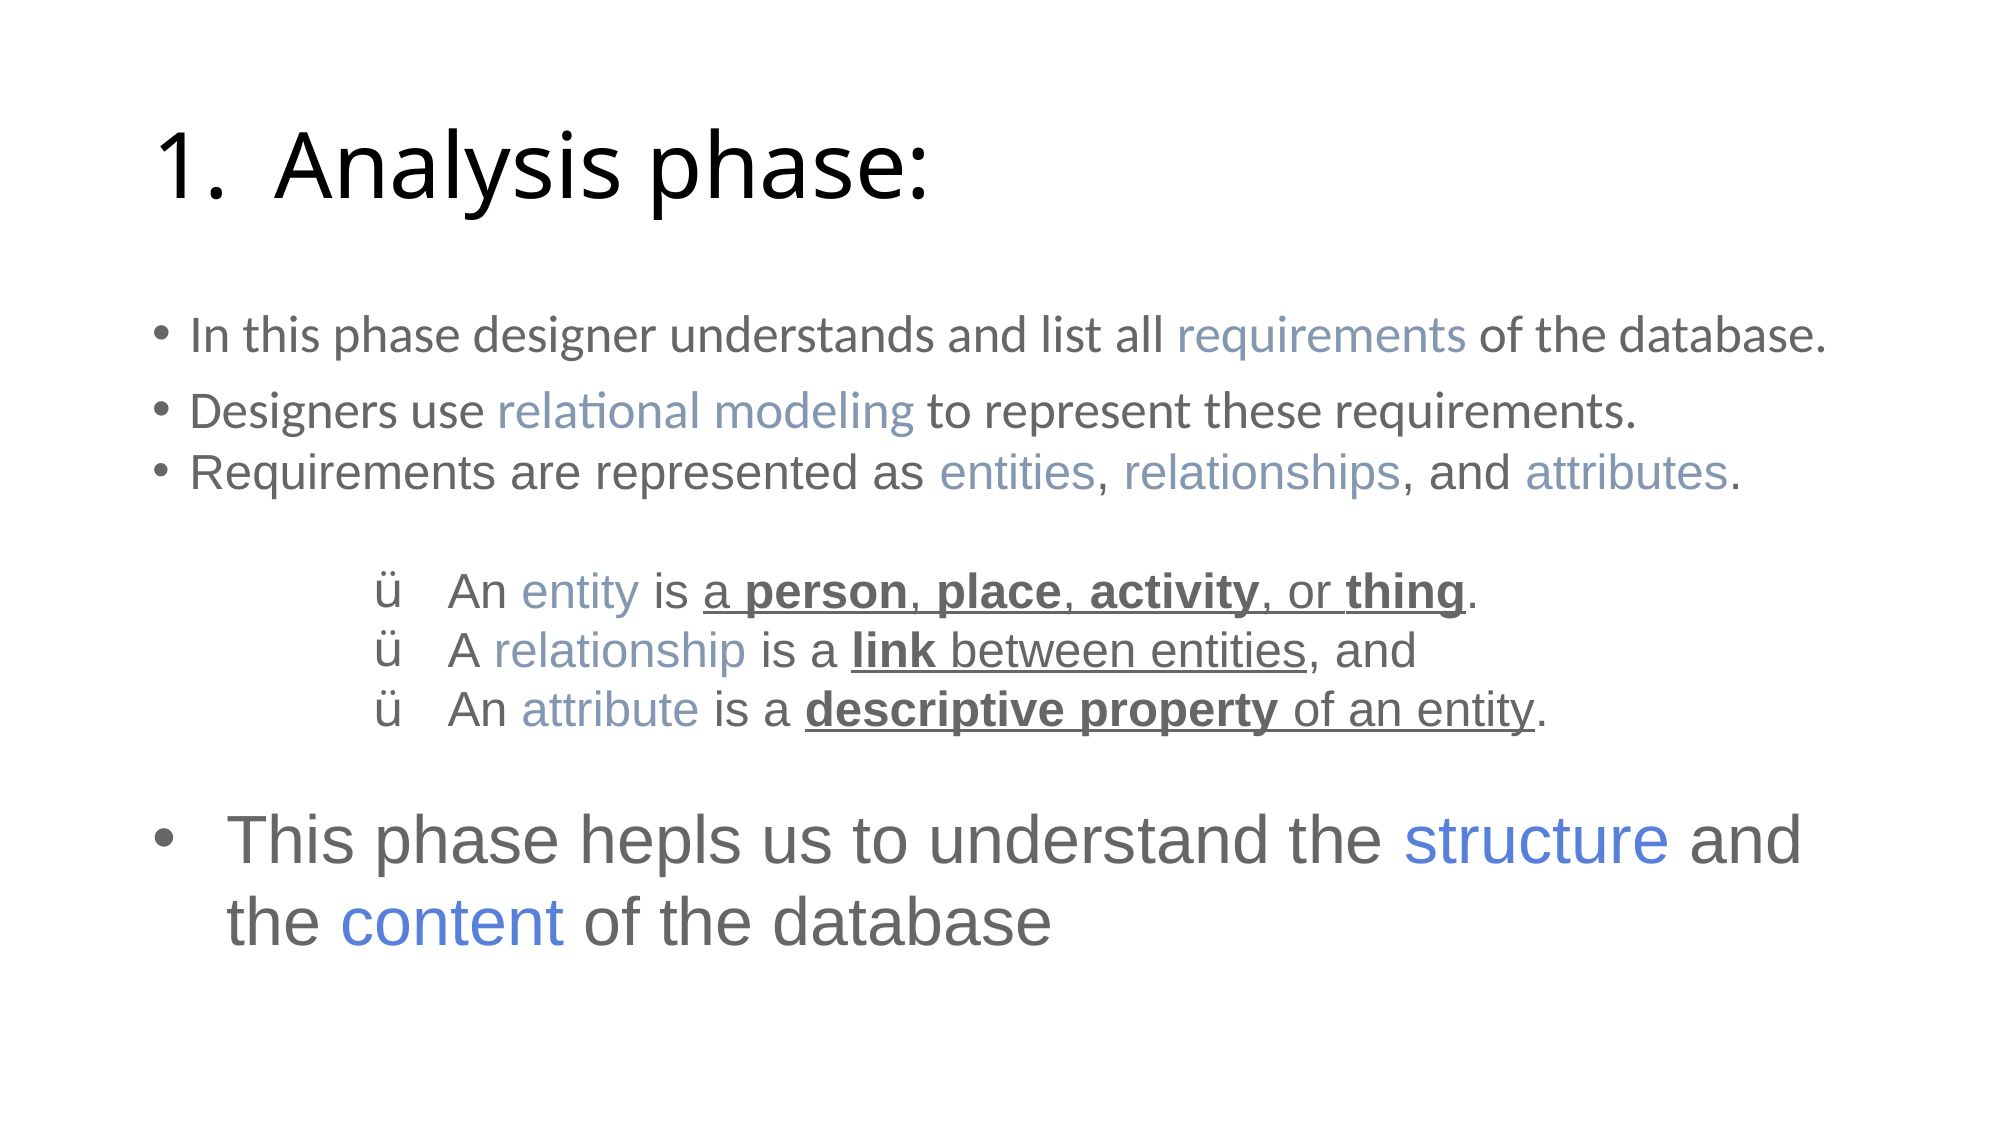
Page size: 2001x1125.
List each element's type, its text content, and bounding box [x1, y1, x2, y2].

title Analysis phase: [137, 59, 1863, 278]
list In this phase designer understands and list all requirements of the database. Designers use relational modeling to represent these requirements. Requirements are represented as entities, relationships, and attributes. An entity is a person, place, activity, or thing. A relationship is a link between entities, and An attribute is a descriptive property of an entity. This phase hepls us to understand the structure and the content of the database [137, 299, 1863, 1014]
